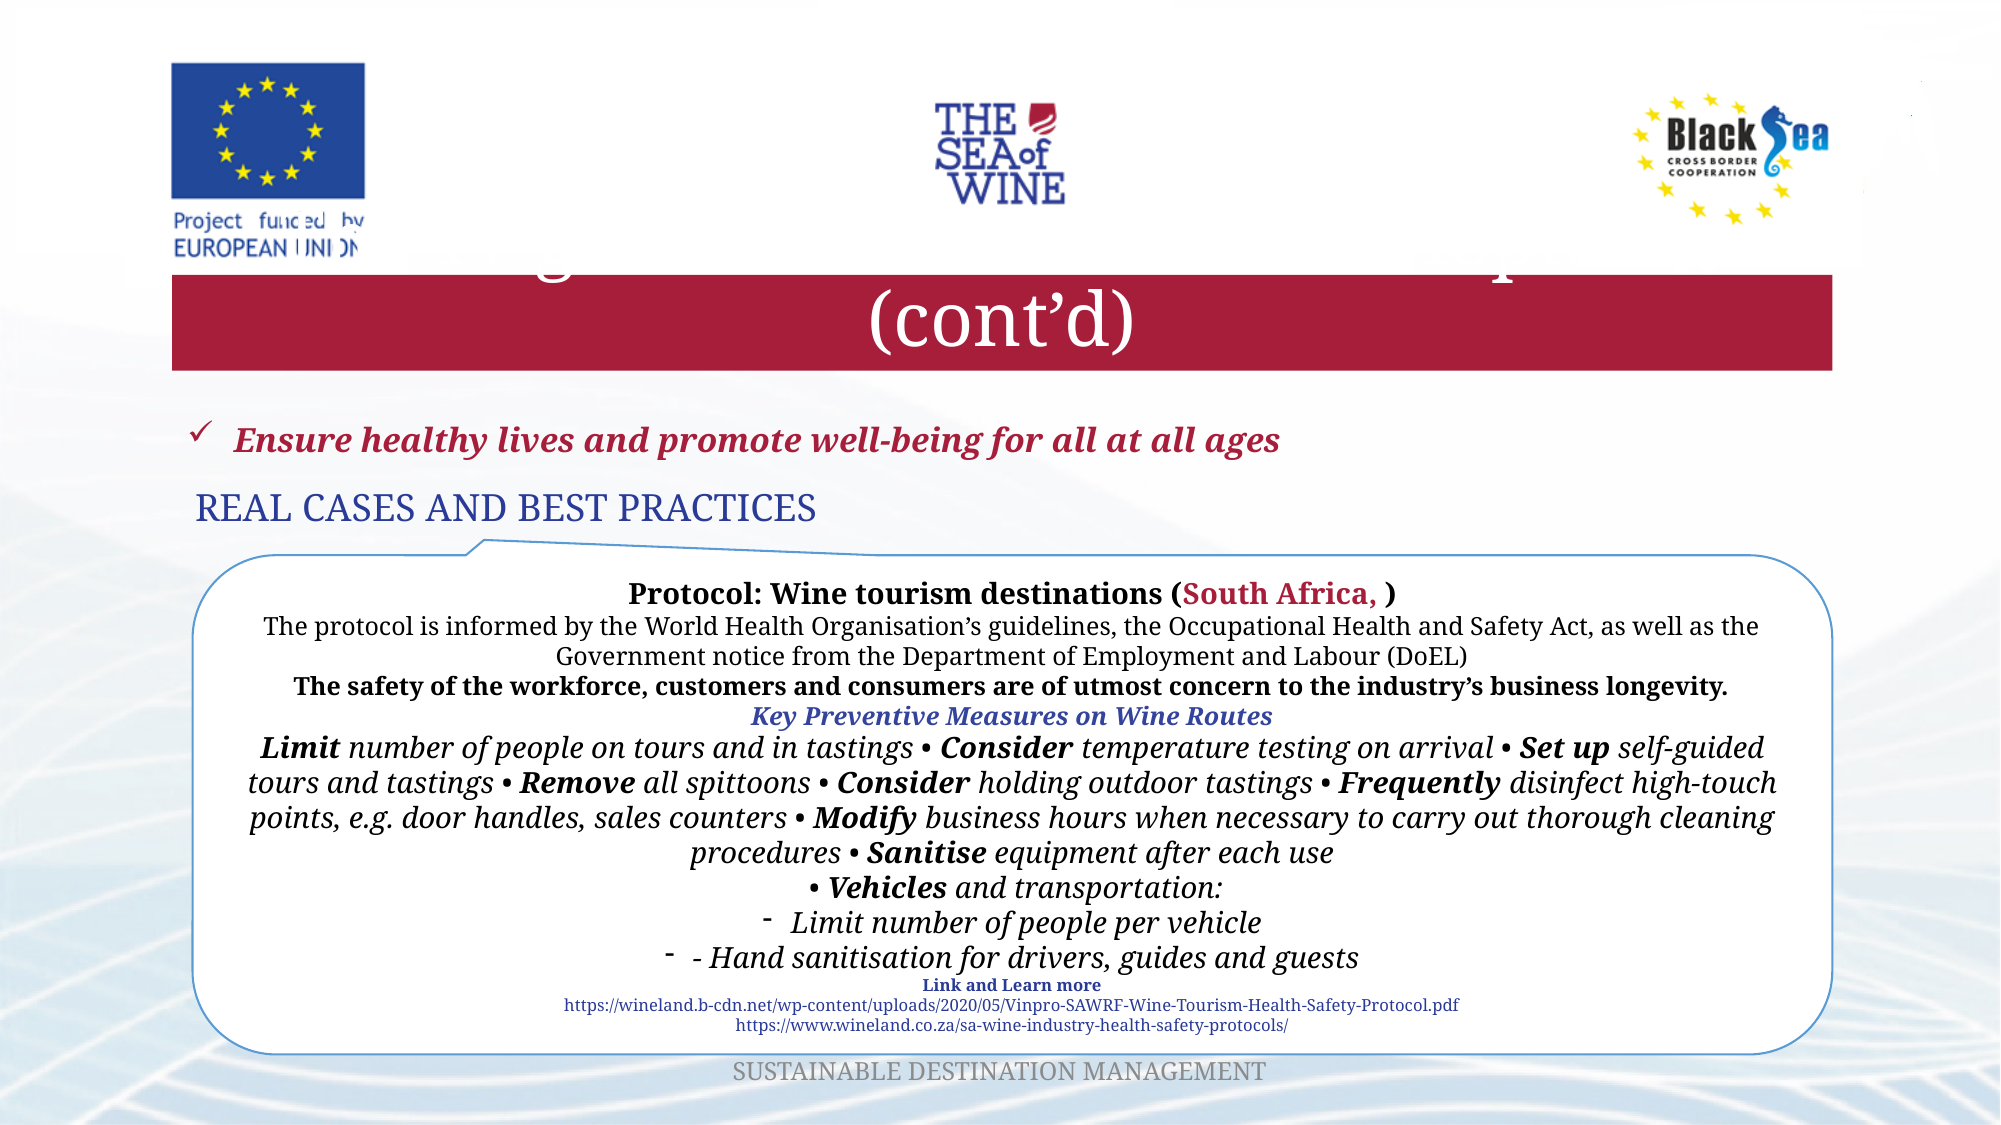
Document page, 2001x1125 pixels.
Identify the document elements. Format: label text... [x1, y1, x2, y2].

text_box Protocol: Wine tourism destinations (South Africa, ) The protocol is informed by the World Health Organisation’s guidelines, the Occupational Health and Safety Act, as well as the Government notice from the Department of Employment and Labour (DoEL) The safety of the workforce, customers and consumers are of utmost concern to the industry’s business longevity. Key Preventive Measures on Wine Routes Limit number of people on tours and in tastings • Consider temperature testing on arrival • Set up self-guided tours and tastings • Remove all spittoons • Consider holding outdoor tastings • Frequently disinfect high-touch points, e.g. door handles, sales counters • Modify business hours when necessary to carry out thorough cleaning procedures • Sanitise equipment after each use • Vehicles and transportation: Limit number of people per vehicle - Hand sanitisation for drivers, guides and guests Link and Learn more https://wineland.b-cdn.net/wp-content/uploads/2020/05/Vinpro-SAWRF-Wine-Tourism-Health-Safety-Protocol.pdf https://www.wineland.co.za/sa-wine-industry-health-safety-protocols/ [191, 538, 1834, 1056]
title The 17 goals of sustainable development (cont’d) [172, 274, 1833, 371]
picture [0, 0, 2001, 1125]
text_box real cases and best practices [180, 476, 833, 537]
footer SUSTAINABLE DESTINATION MANAGEMENT [662, 1056, 1338, 1103]
list Ensure healthy lives and promote well-being for all at all ages [172, 382, 1833, 1043]
